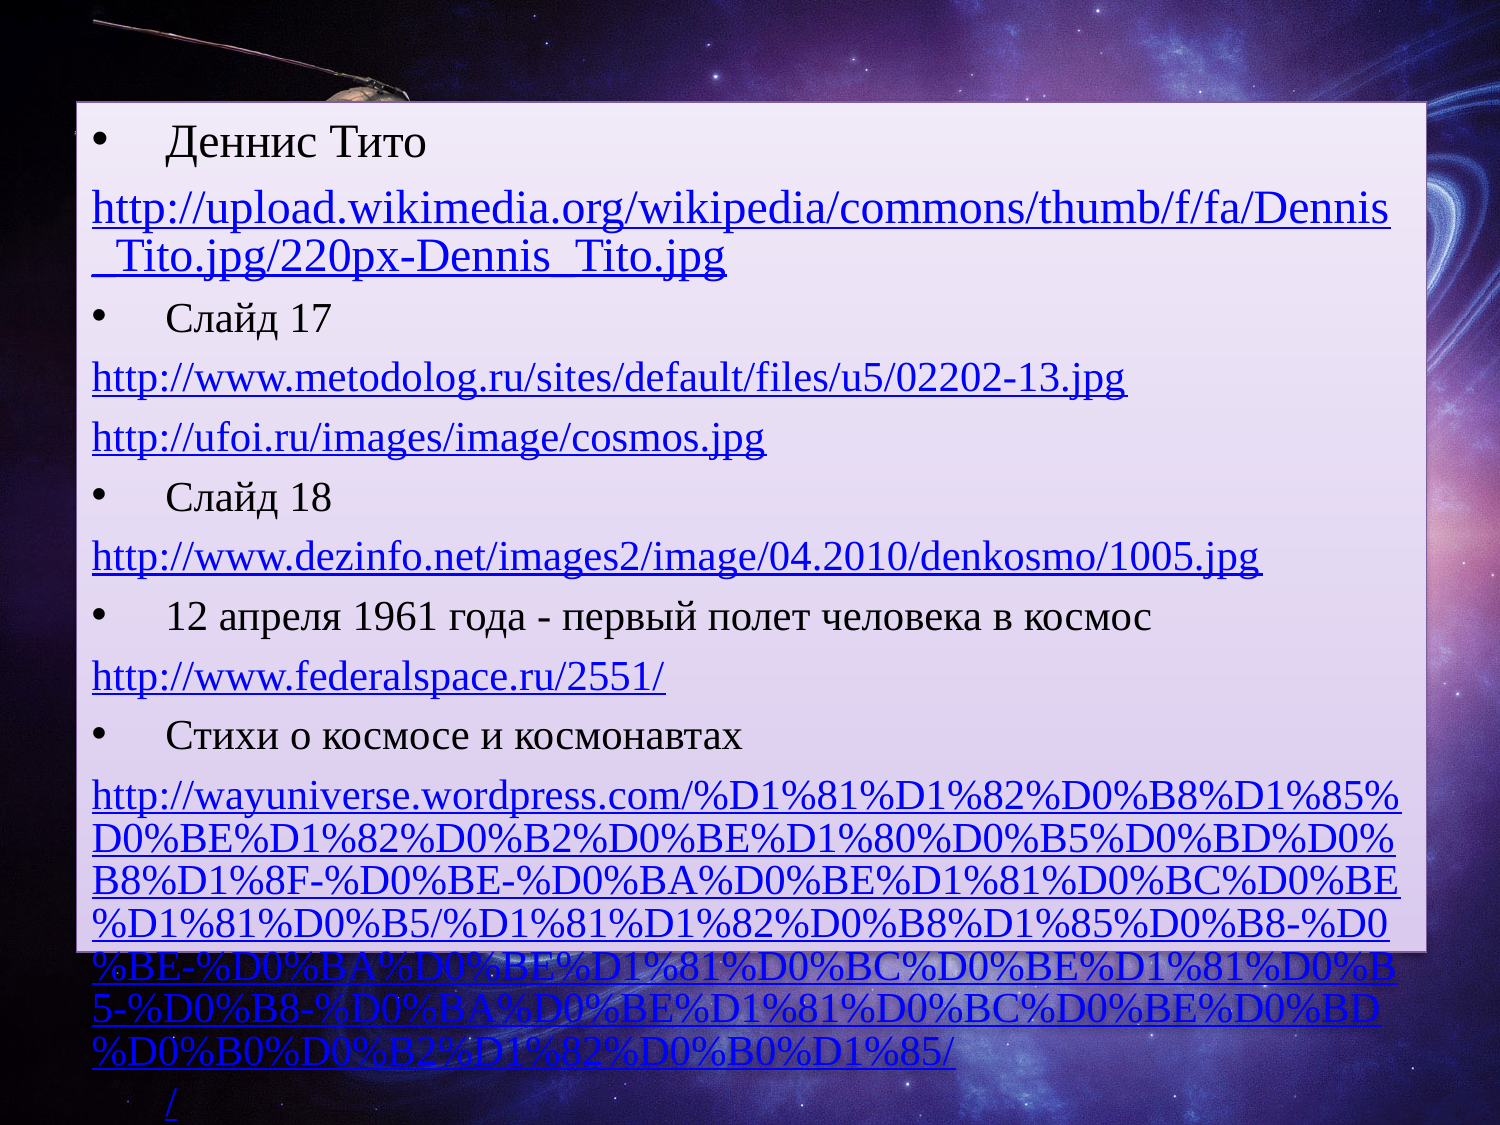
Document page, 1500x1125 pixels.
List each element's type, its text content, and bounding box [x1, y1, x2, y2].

list Деннис Тито http://upload.wikimedia.org/wikipedia/commons/thumb/f/fa/Dennis_Tito.jpg/220px-Dennis_Tito.jpg Слайд 17 http://www.metodolog.ru/sites/default/files/u5/02202-13.jpg http://ufoi.ru/images/image/cosmos.jpg Слайд 18 http://www.dezinfo.net/images2/image/04.2010/denkosmo/1005.jpg 12 апреля 1961 года - первый полет человека в космос http://www.federalspace.ru/2551/ Стихи о космосе и космонавтах http://wayuniverse.wordpress.com/%D1%81%D1%82%D0%B8%D1%85%D0%BE%D1%82%D0%B2%D0%BE%D1%80%D0%B5%D0%BD%D0%B8%D1%8F-%D0%BE-%D0%BA%D0%BE%D1%81%D0%BC%D0%BE%D1%81%D0%B5/%D1%81%D1%82%D0%B8%D1%85%D0%B8-%D0%BE-%D0%BA%D0%BE%D1%81%D0%BC%D0%BE%D1%81%D0%B5-%D0%B8-%D0%BA%D0%BE%D1%81%D0%BC%D0%BE%D0%BD%D0%B0%D0%B2%D1%82%D0%B0%D1%85// Мы придем http://stihi-klassikov.ru/poems/stihotvoreniya-k-12-aprelya-polyotu-pervogo-kosmonavta-zemli-yuriya-gagarina [76, 101, 1427, 953]
picture [0, 0, 1500, 1125]
